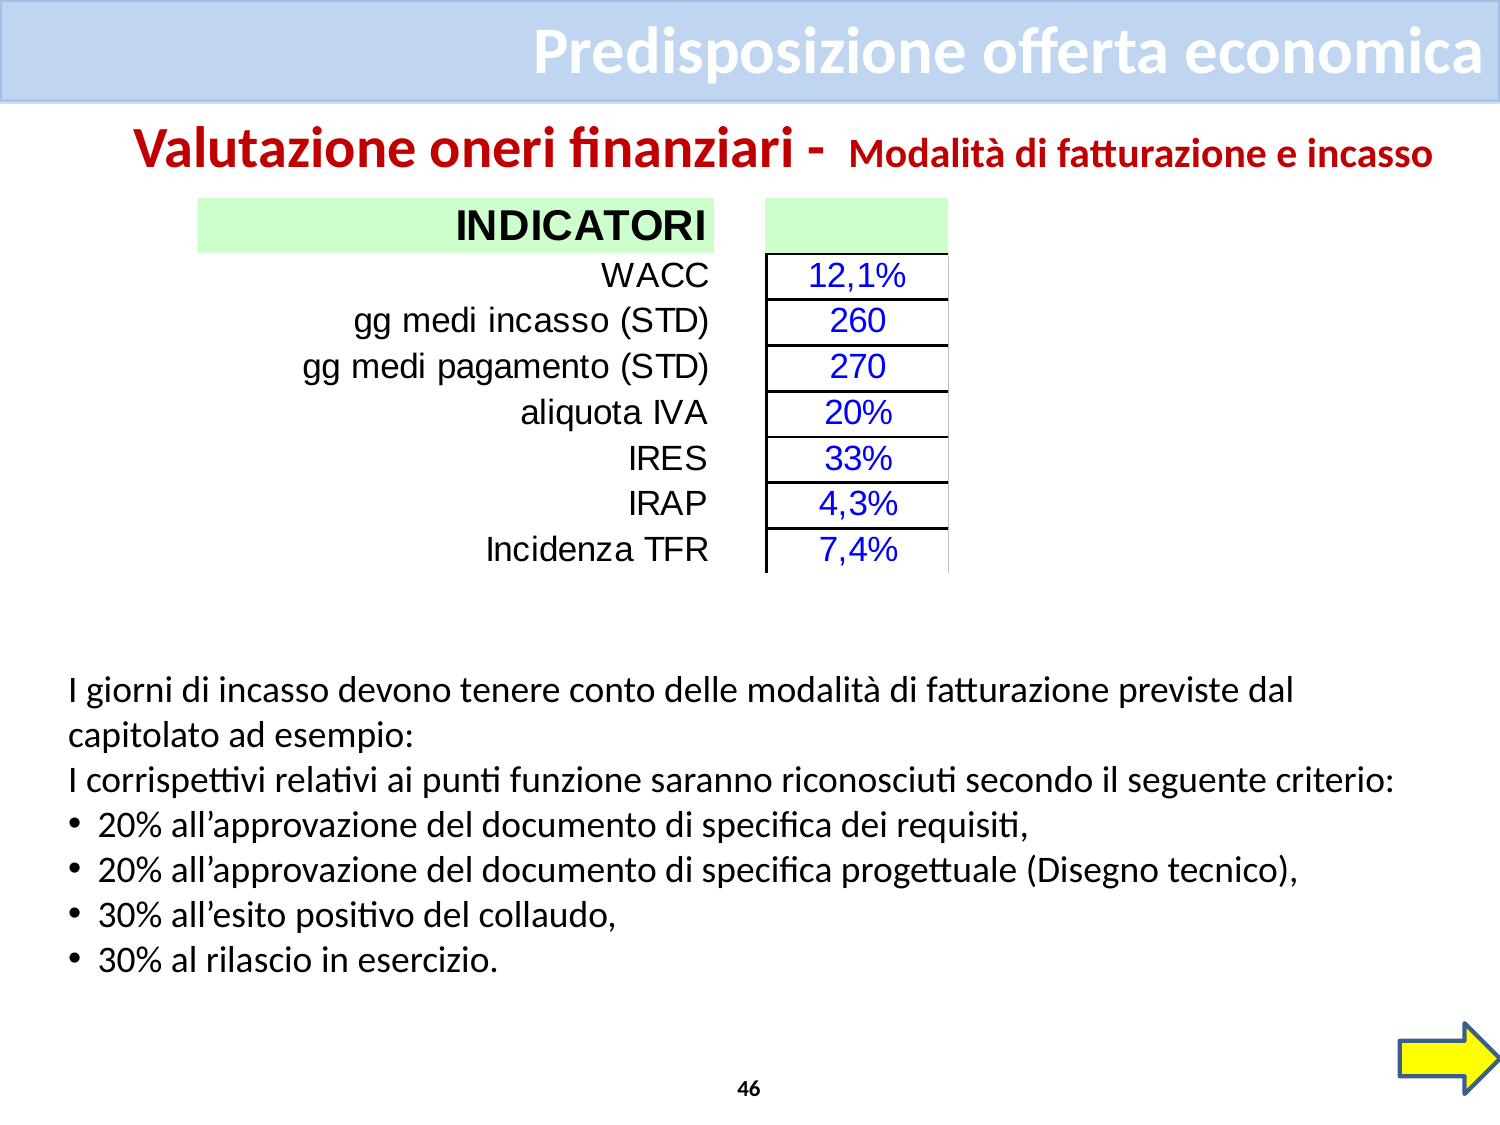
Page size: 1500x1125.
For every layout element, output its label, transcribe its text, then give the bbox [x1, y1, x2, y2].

text_box 46 [573, 1057, 924, 1118]
text_box [1397, 1021, 1500, 1096]
text_box I giorni di incasso devono tenere conto delle modalità di fatturazione previste dal capitolato ad esempio: I corrispettivi relativi ai punti funzione saranno riconosciuti secondo il seguente criterio: 20% all’approvazione del documento di specifica dei requisiti, 20% all’approvazione del documento di specifica progettuale (Disegno tecnico), 30% all’esito positivo del collaudo, 30% al rilascio in esercizio. [53, 657, 1459, 988]
text_box Predisposizione offerta economica [407, 0, 1500, 95]
text_box Valutazione oneri finanziari - Modalità di fatturazione e incasso [4, 101, 1500, 185]
picture [194, 196, 951, 576]
